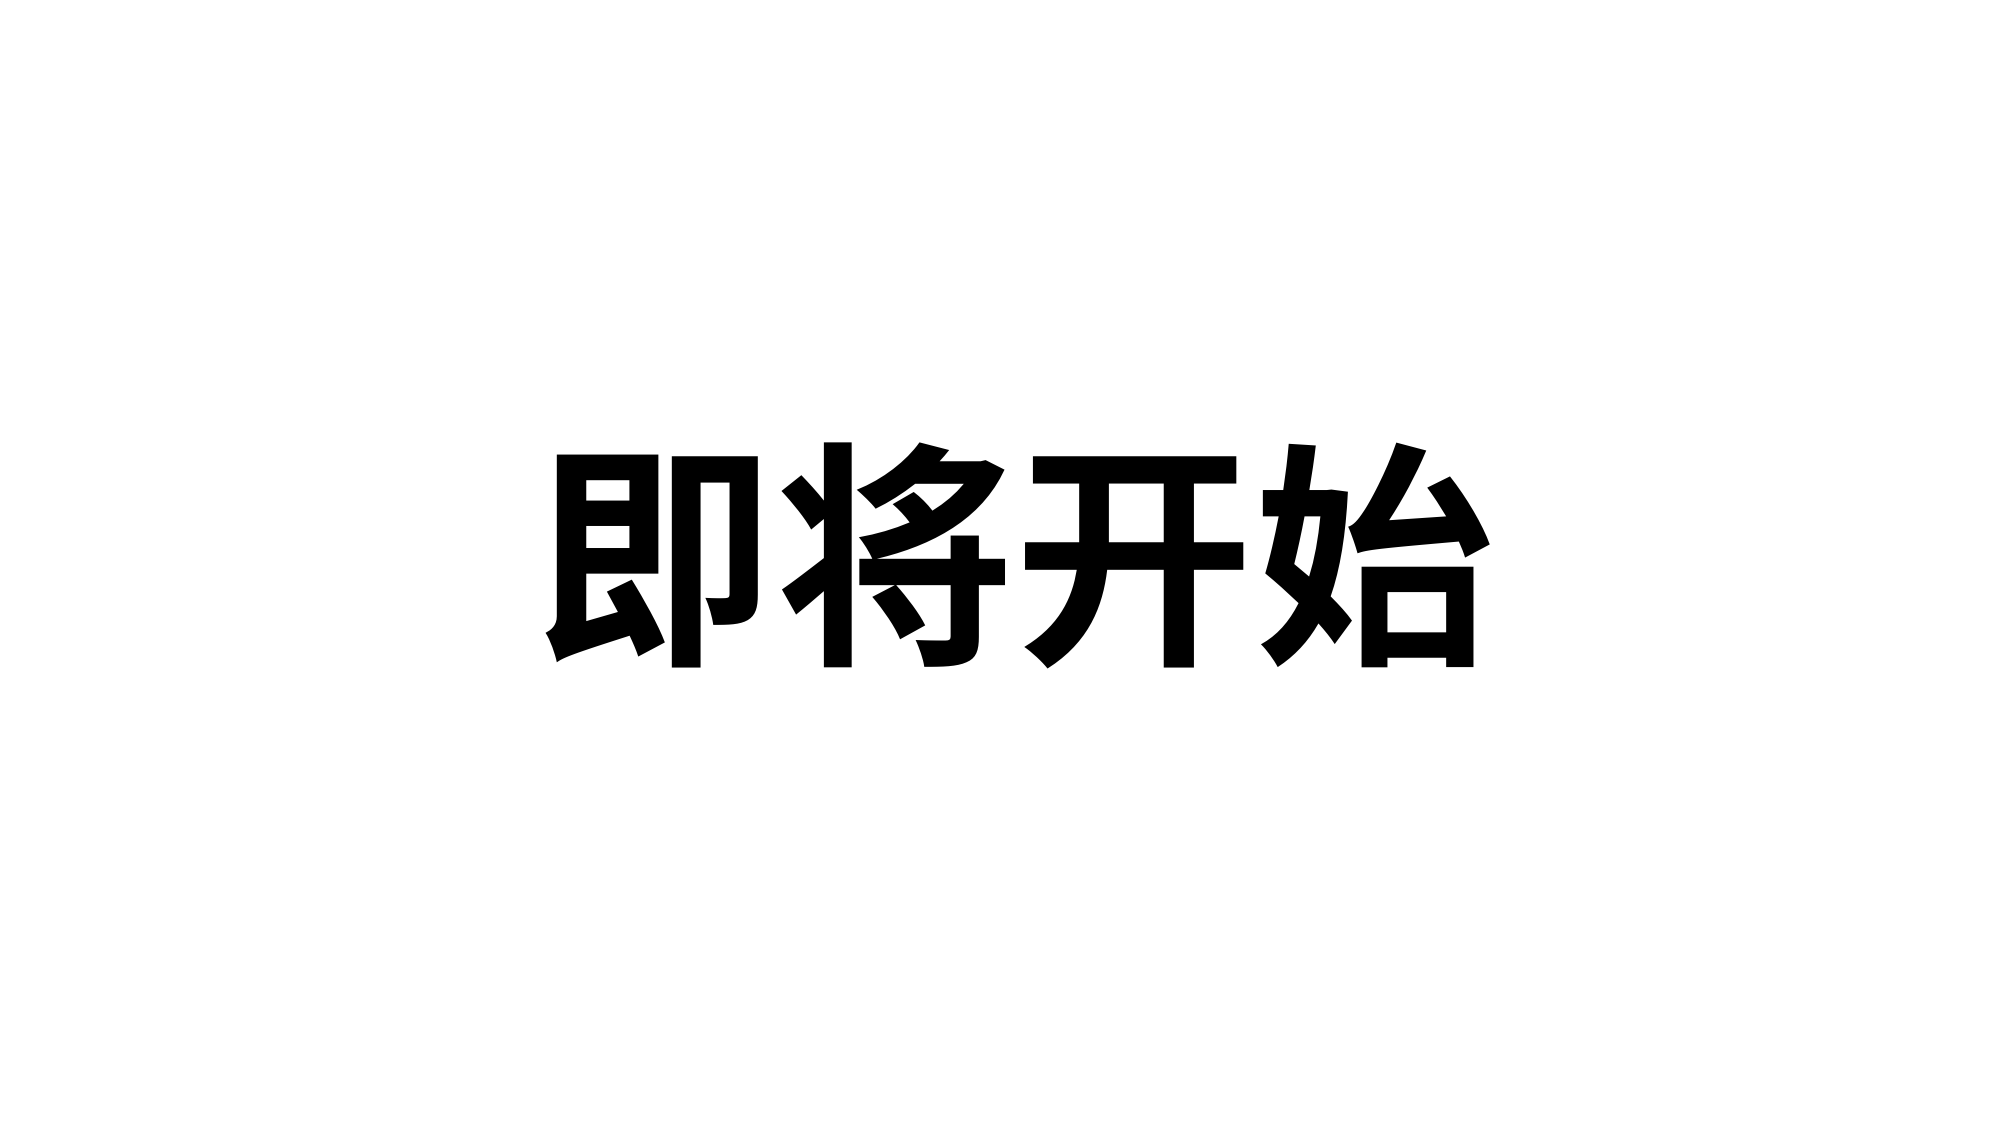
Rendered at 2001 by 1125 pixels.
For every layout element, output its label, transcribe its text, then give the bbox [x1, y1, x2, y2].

text_box 即将开始 [520, 399, 1509, 702]
